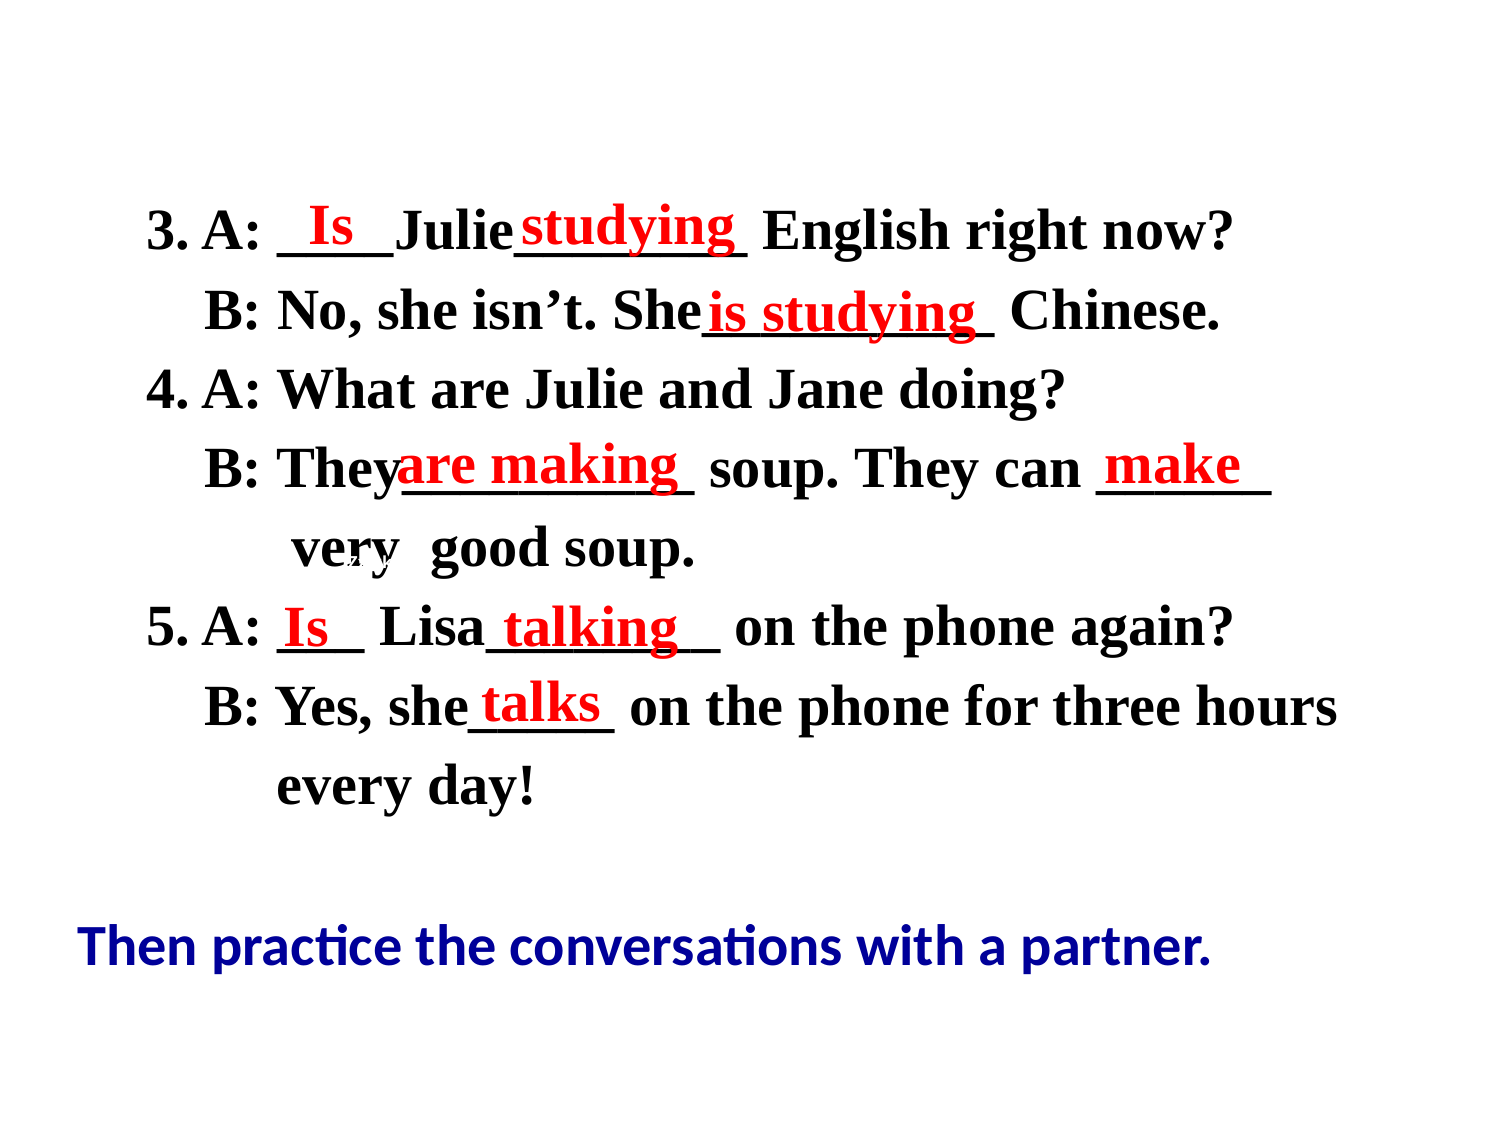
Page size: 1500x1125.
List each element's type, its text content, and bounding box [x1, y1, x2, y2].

text_box are making [381, 418, 695, 503]
text_box is studying [693, 265, 992, 351]
text_box studying [506, 178, 869, 264]
text_box Is [293, 178, 457, 264]
text_box talks [466, 655, 617, 741]
text_box talking [488, 580, 694, 666]
text_box make [1090, 418, 1256, 503]
text_box Zx.xk [333, 545, 1167, 580]
text_box 3. A: ____Julie________ English right now? B: No, she isn’t. She__________ Chinese. 4. A: What are Julie and Jane doing? B: They__________ soup. They can ______ very good soup. 5. A: ___ Lisa________ on the phone again? B: Yes, she_____ on the phone for three hours every day! [131, 174, 1369, 900]
text_box Then practice the conversations with a partner. [62, 900, 1463, 985]
text_box Is [269, 580, 345, 665]
